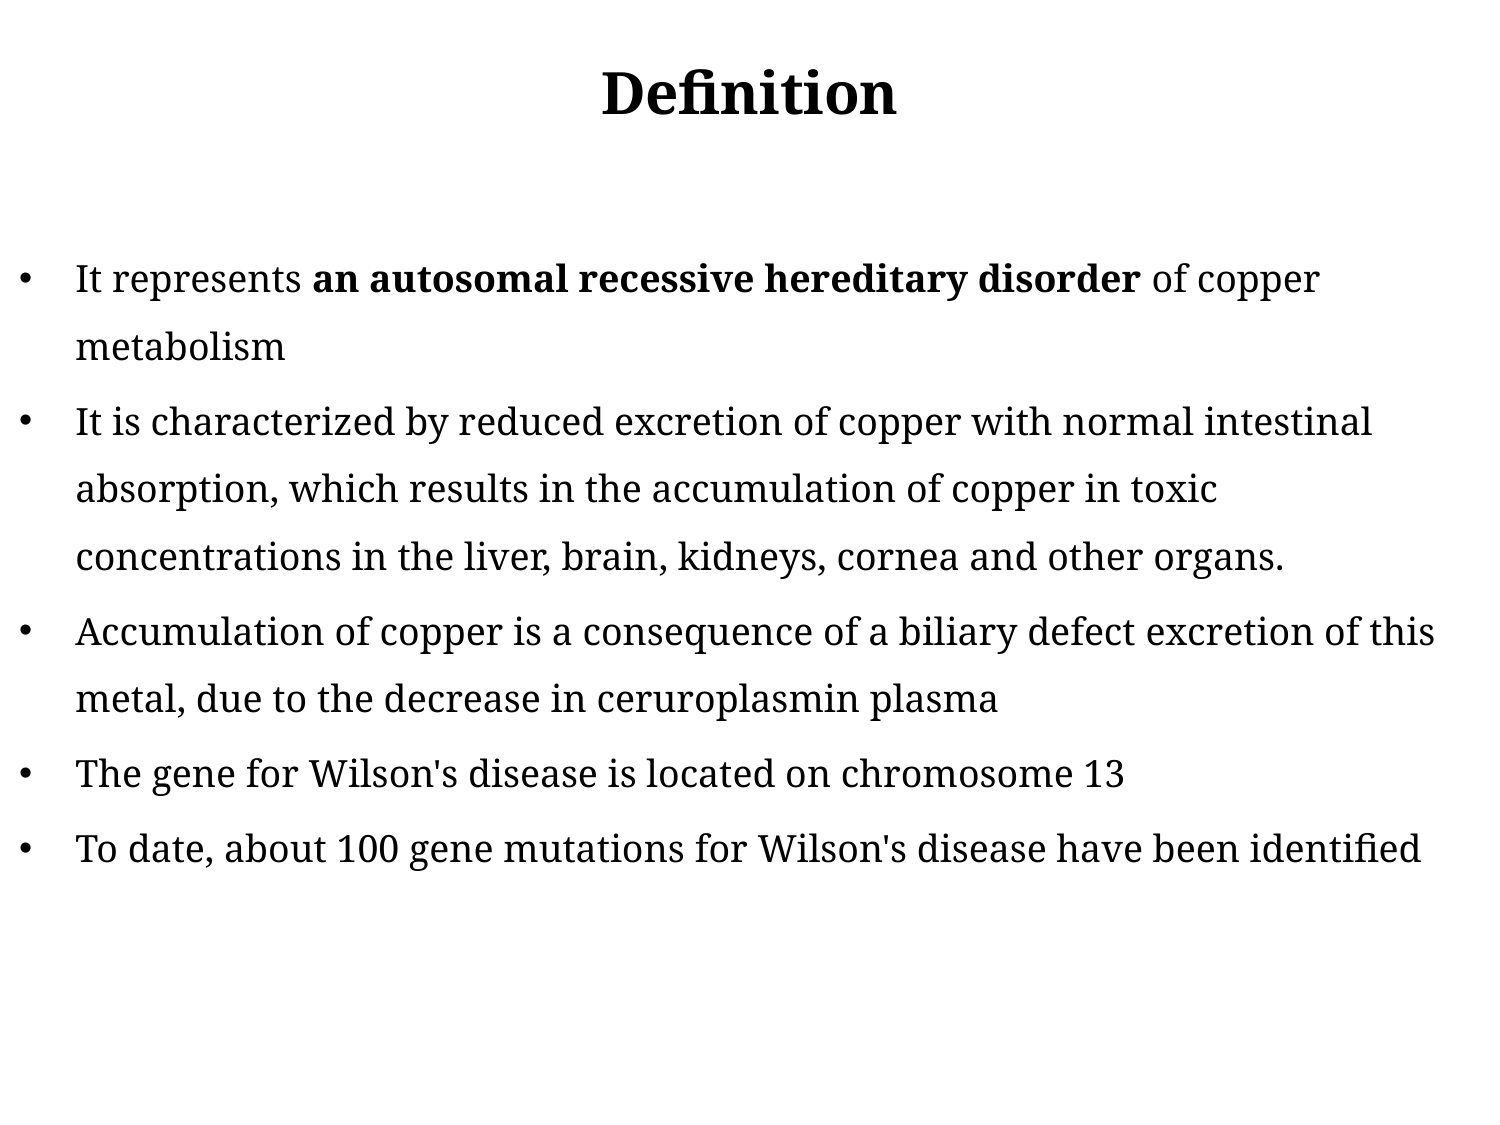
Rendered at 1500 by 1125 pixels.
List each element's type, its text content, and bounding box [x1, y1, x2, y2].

list It represents an autosomal recessive hereditary disorder of copper metabolism It is characterized by reduced excretion of copper with normal intestinal absorption, which results in the accumulation of copper in toxic concentrations in the liver, brain, kidneys, cornea and other organs. Accumulation of copper is a consequence of a biliary defect excretion of this metal, due to the decrease in ceruroplasmin plasma The gene for Wilson's disease is located on chromosome 13 To date, about 100 gene mutations for Wilson's disease have been identified [4, 224, 1500, 968]
title Definition [75, 45, 1425, 138]
